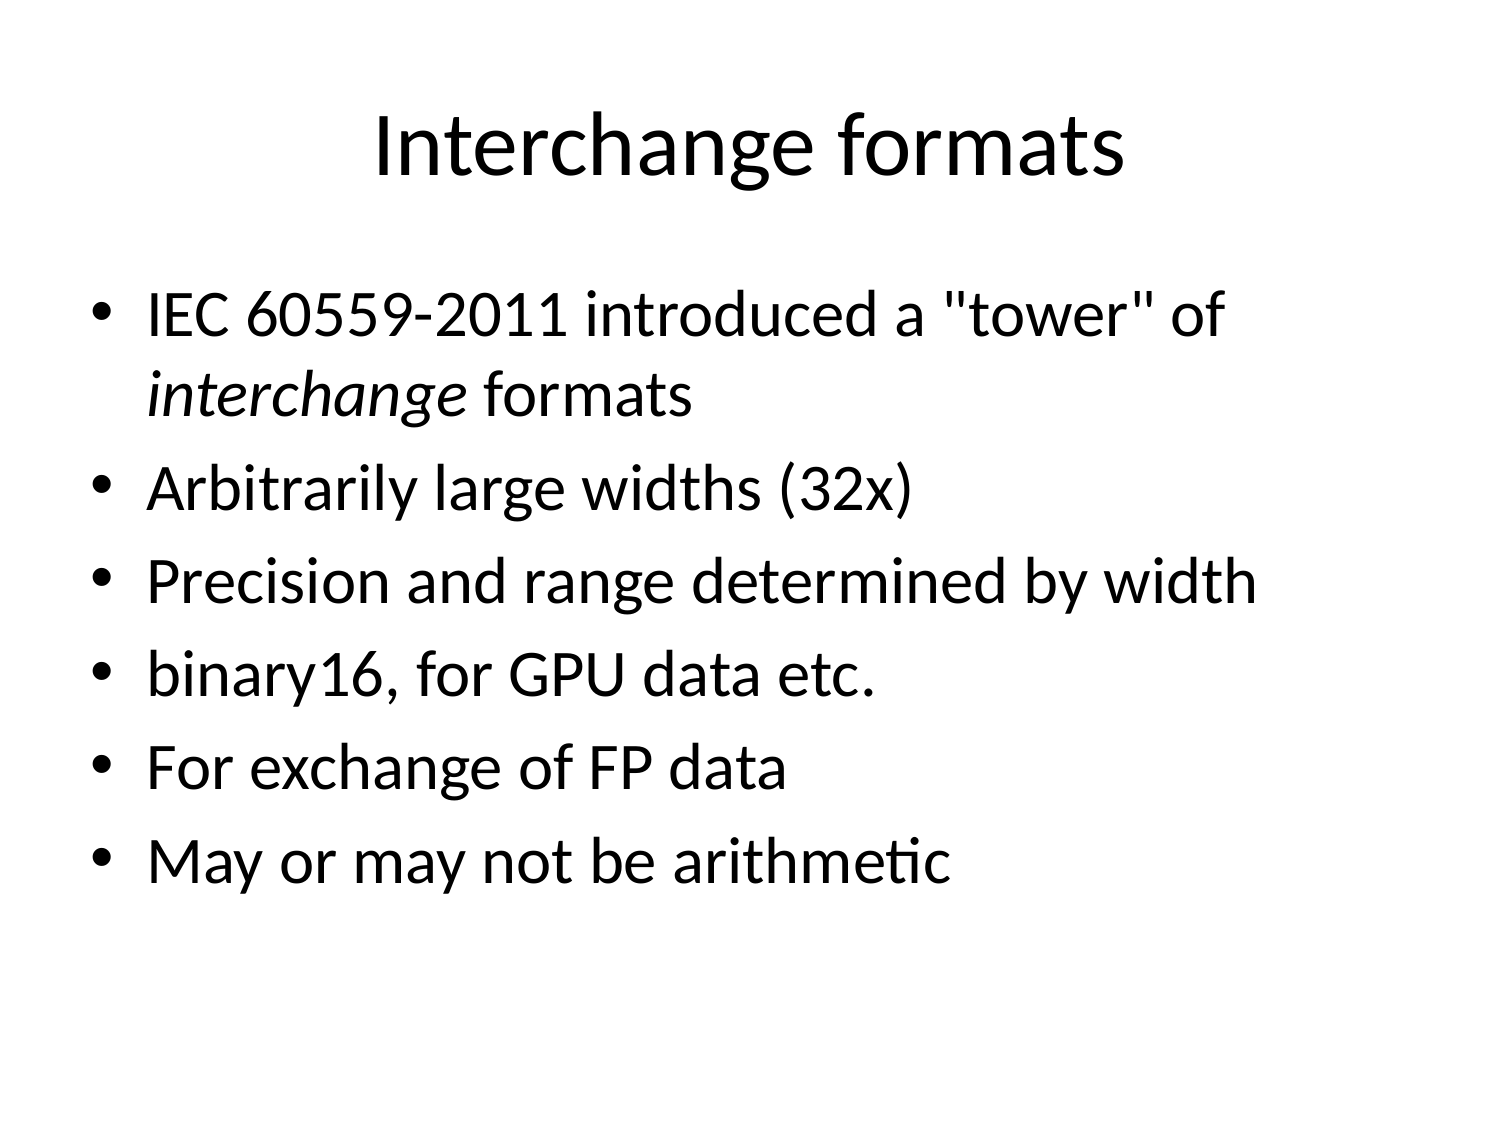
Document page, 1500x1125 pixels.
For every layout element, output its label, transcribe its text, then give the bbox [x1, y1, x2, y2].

title Interchange formats [75, 45, 1425, 233]
list IEC 60559-2011 introduced a "tower" of interchange formats Arbitrarily large widths (32x) Precision and range determined by width binary16, for GPU data etc. For exchange of FP data May or may not be arithmetic [75, 262, 1425, 1005]
